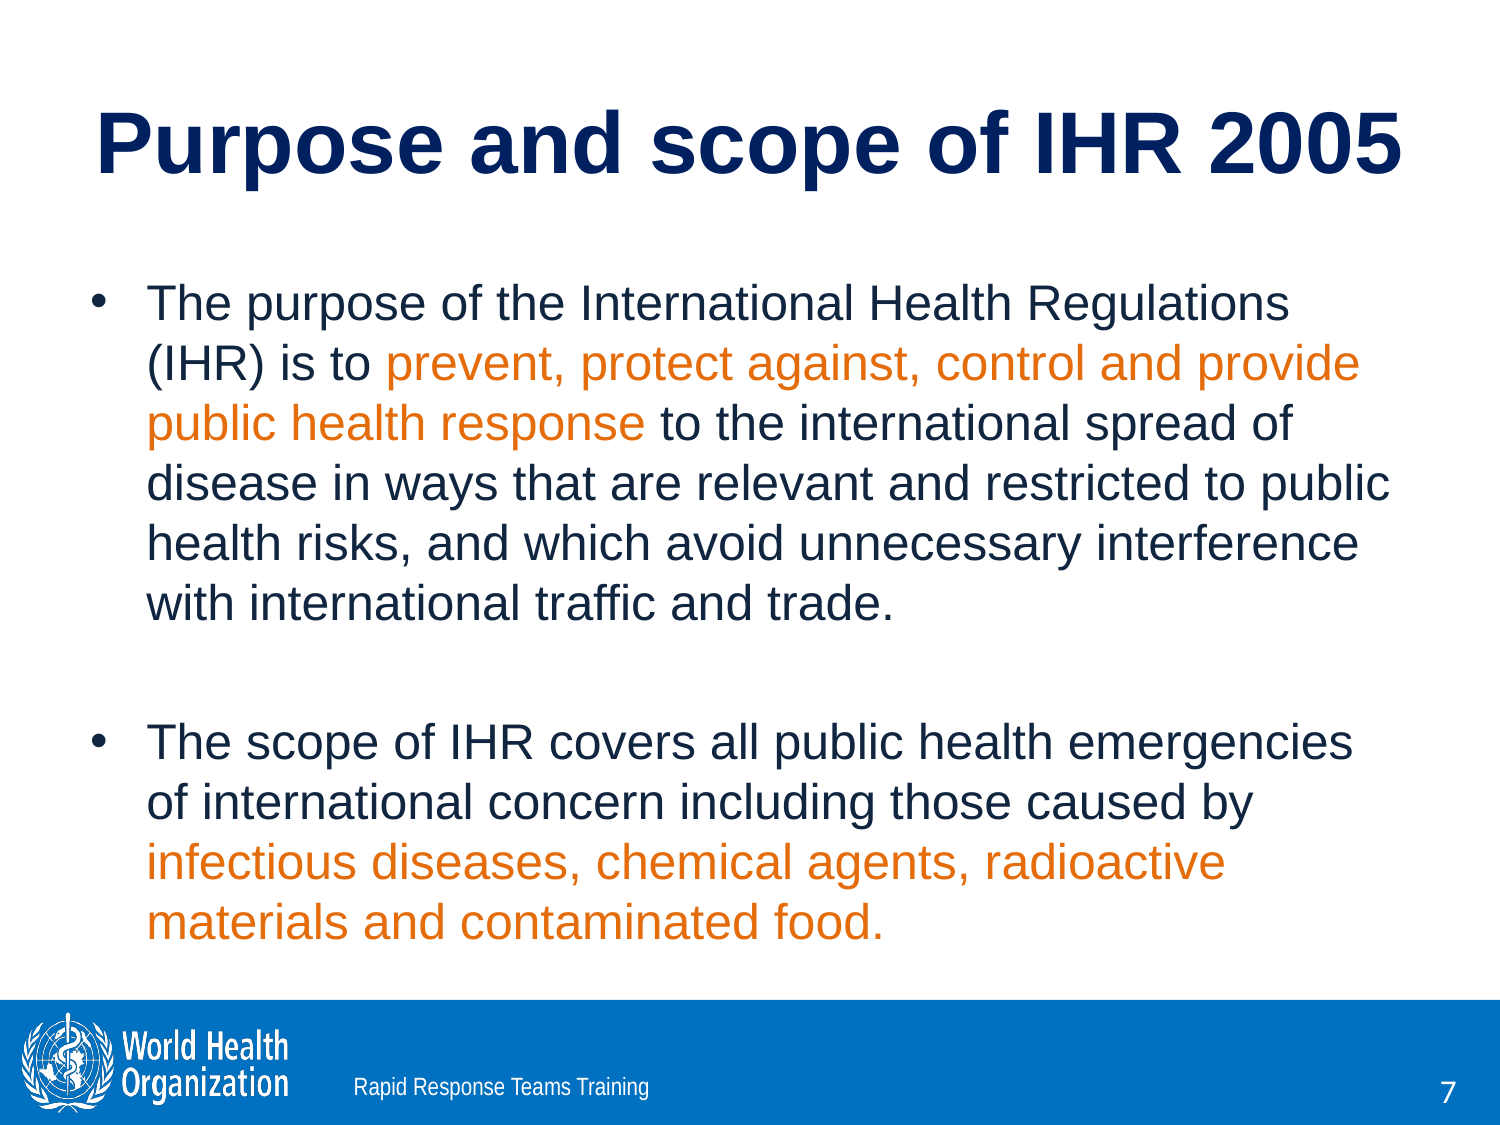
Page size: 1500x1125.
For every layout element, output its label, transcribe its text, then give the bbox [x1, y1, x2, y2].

picture [21, 1012, 288, 1113]
list The purpose of the International Health Regulations (IHR) is to prevent, protect against, control and provide public health response to the international spread of disease in ways that are relevant and restricted to public health risks, and which avoid unnecessary interference with international traffic and trade. The scope of IHR covers all public health emergencies of international concern including those caused by infectious diseases, chemical agents, radioactive materials and contaminated food. [75, 262, 1425, 1005]
title Purpose and scope of IHR 2005 [75, 45, 1425, 233]
